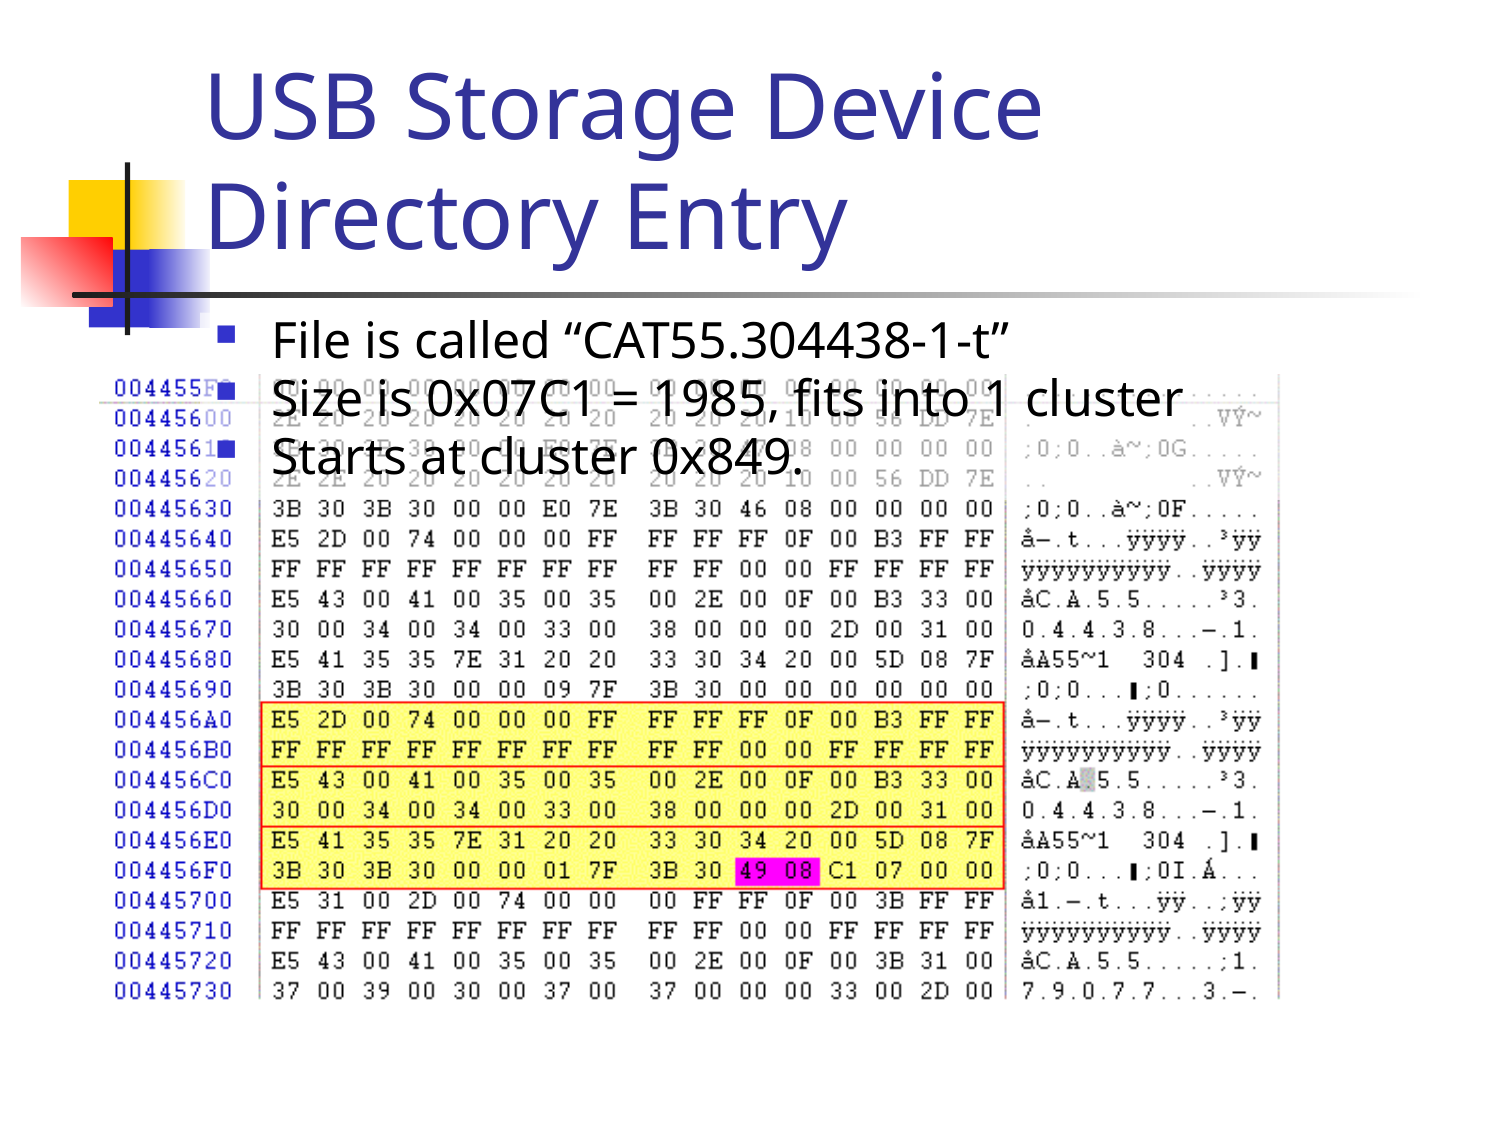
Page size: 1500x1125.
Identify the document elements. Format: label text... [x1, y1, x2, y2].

title USB Storage Device Directory Entry [188, 34, 1468, 276]
list File is called “CAT55.304438-1-t” Size is 0x07C1 = 1985, fits into 1 cluster Starts at cluster 0x849. [199, 312, 1357, 501]
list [99, 374, 1282, 1008]
